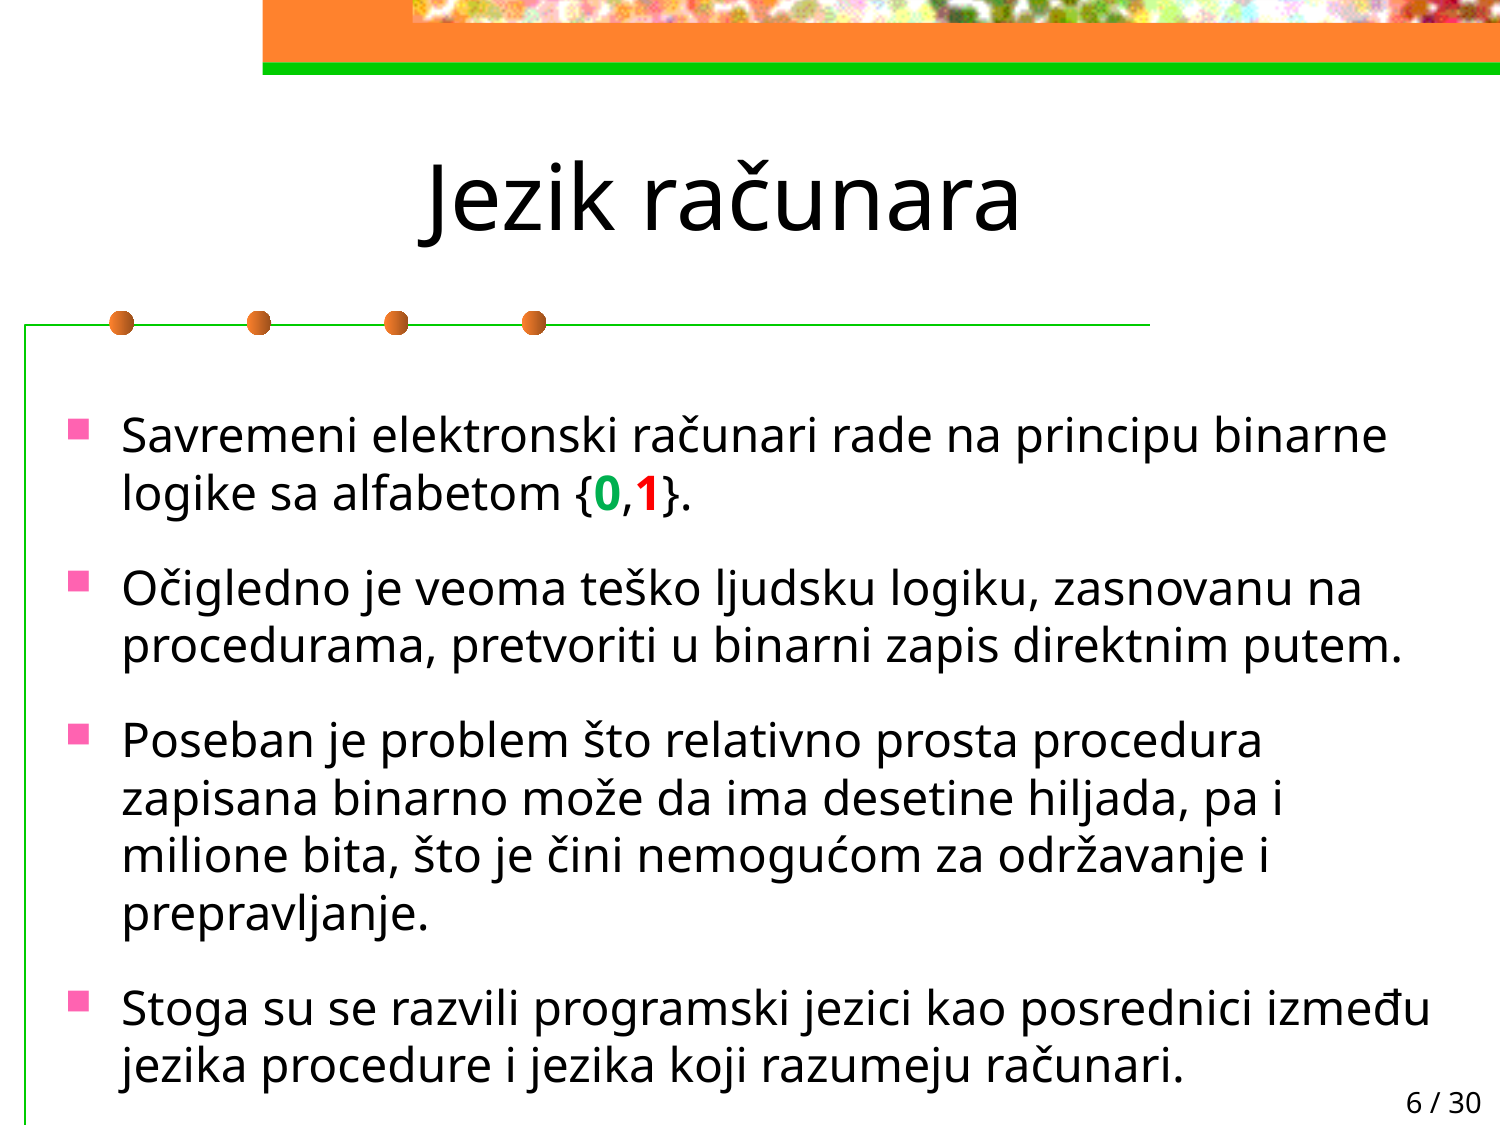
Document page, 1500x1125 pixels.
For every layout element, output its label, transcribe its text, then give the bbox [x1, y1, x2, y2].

title Jezik računara [87, 99, 1363, 288]
list Savremeni elektronski računari rade na principu binarne logike sa alfabetom {0,1}. Očigledno je veoma teško ljudsku logiku, zasnovanu na procedurama, pretvoriti u binarni zapis direktnim putem. Poseban je problem što relativno prosta procedura zapisana binarno može da ima desetine hiljada, pa i milione bita, što je čini nemogućom za održavanje i prepravljanje. Stoga su se razvili programski jezici kao posrednici između jezika procedure i jezika koji razumeju računari. [50, 397, 1463, 1071]
picture [412, 0, 1500, 23]
slide_number 6 / 30 [1376, 1079, 1498, 1125]
